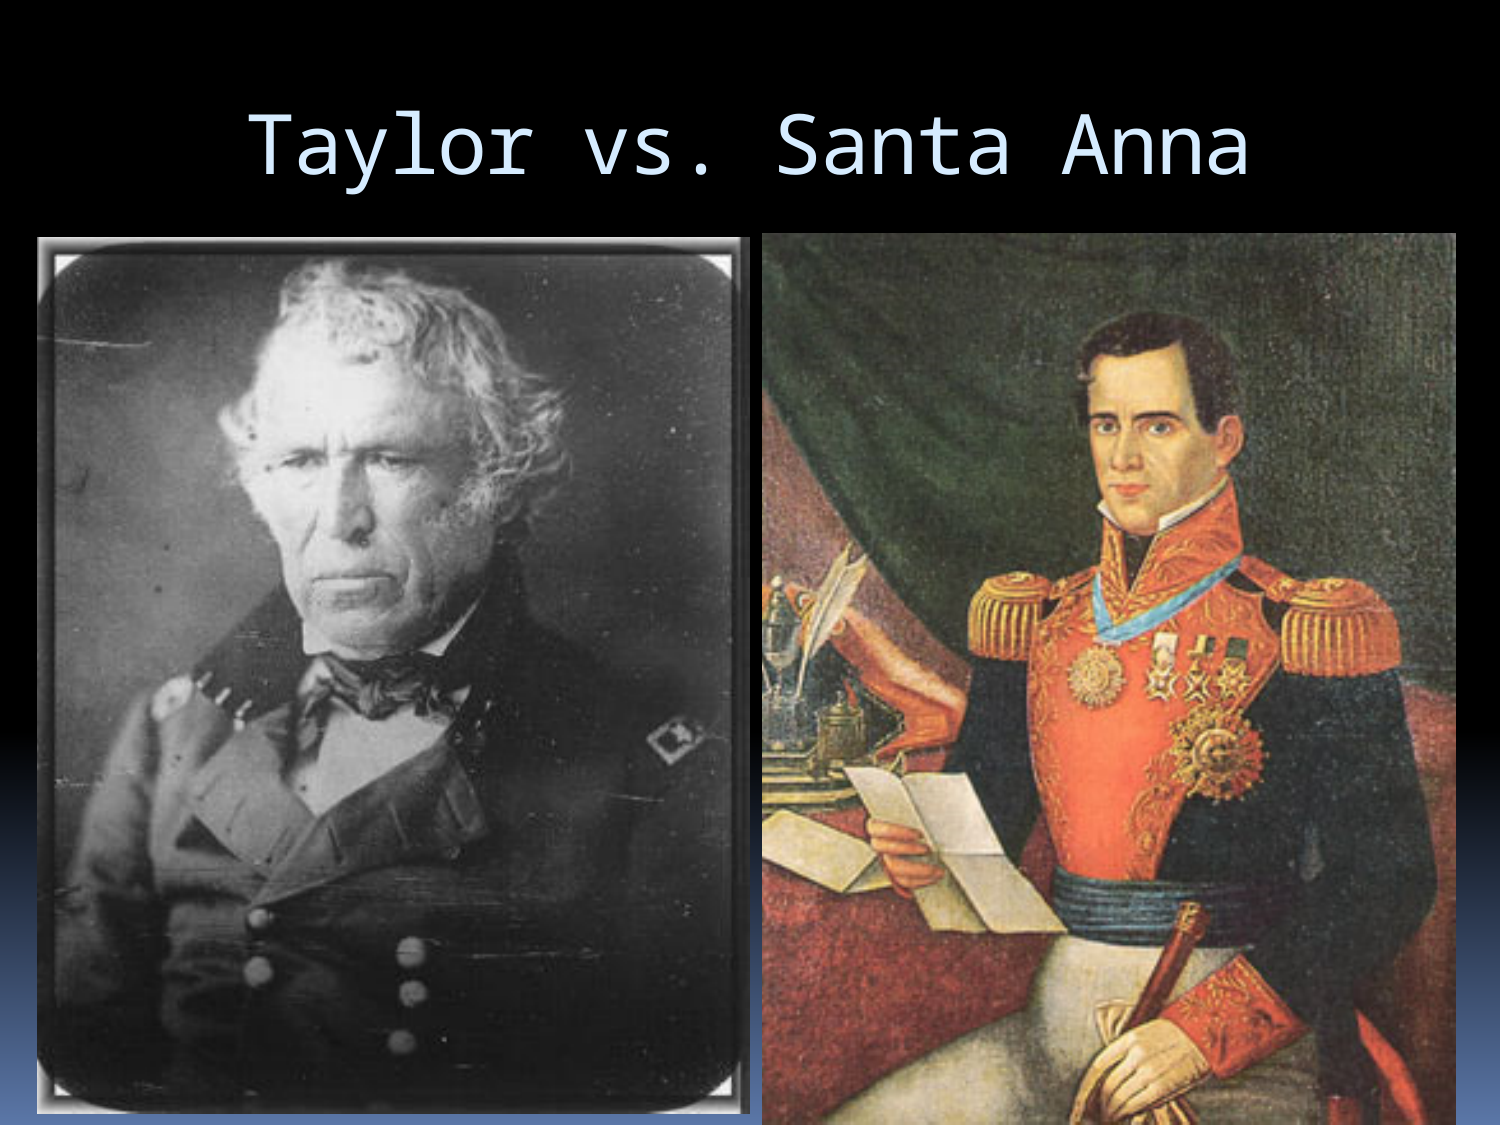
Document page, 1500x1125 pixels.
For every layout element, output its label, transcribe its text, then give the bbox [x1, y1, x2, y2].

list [761, 233, 1456, 1125]
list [37, 236, 751, 1114]
title Taylor vs. Santa Anna [75, 83, 1425, 230]
